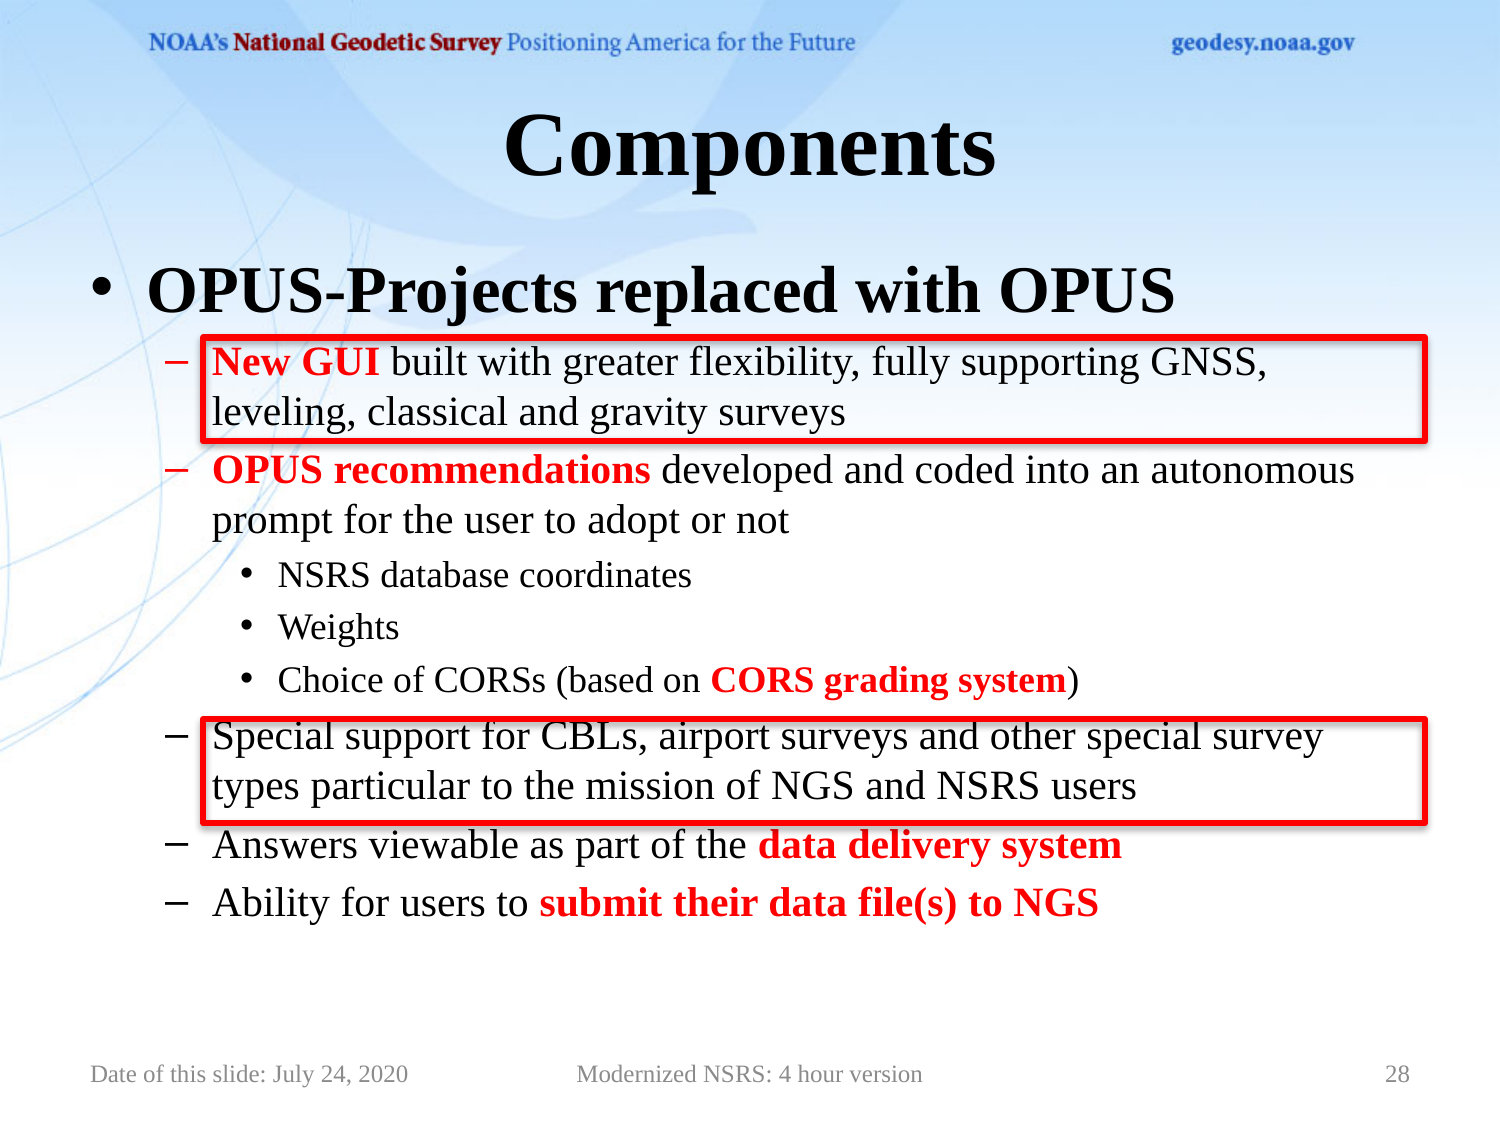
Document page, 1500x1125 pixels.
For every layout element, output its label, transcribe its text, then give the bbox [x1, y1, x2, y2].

list OPUS-Projects replaced with OPUS New GUI built with greater flexibility, fully supporting GNSS, leveling, classical and gravity surveys OPUS recommendations developed and coded into an autonomous prompt for the user to adopt or not NSRS database coordinates Weights Choice of CORSs (based on CORS grading system) Special support for CBLs, airport surveys and other special survey types particular to the mission of NGS and NSRS users Answers viewable as part of the data delivery system Ability for users to submit their data file(s) to NGS [75, 238, 1425, 981]
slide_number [75, 1042, 425, 1103]
text_box [202, 719, 1426, 824]
title Components [75, 45, 1425, 233]
picture [0, 0, 1500, 1125]
text_box [202, 337, 1426, 442]
footer Modernized NSRS: 4 hour version [512, 1042, 988, 1103]
slide_number 28 [1074, 1042, 1425, 1103]
